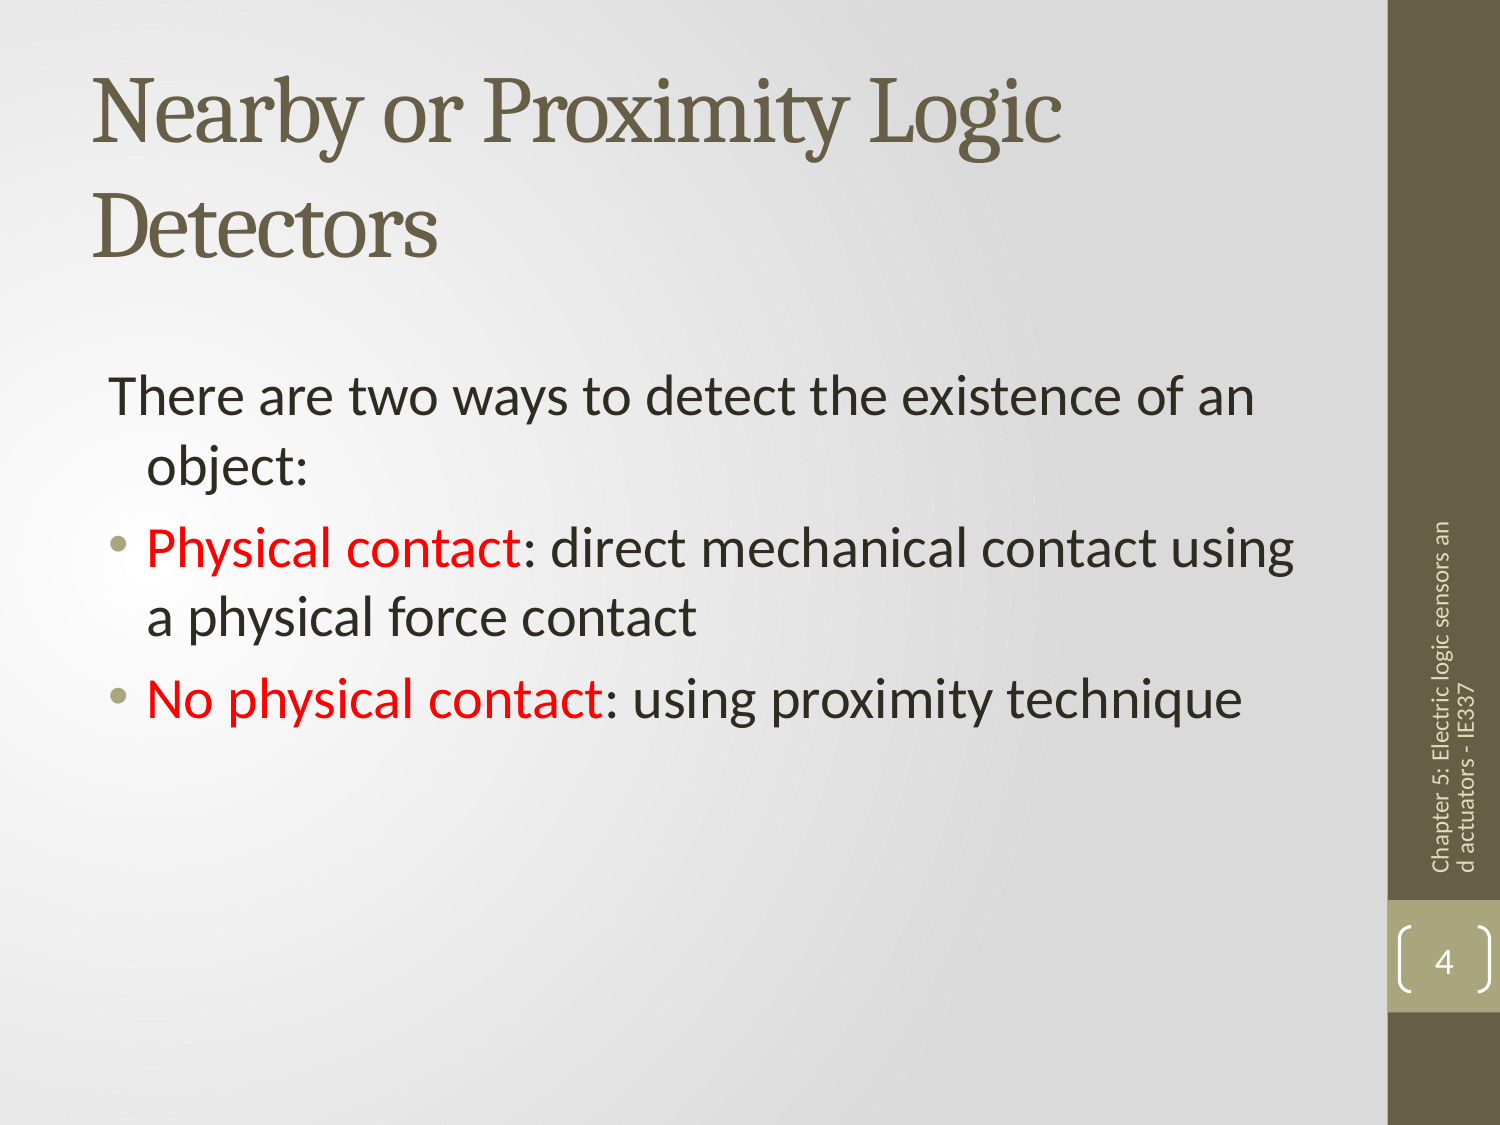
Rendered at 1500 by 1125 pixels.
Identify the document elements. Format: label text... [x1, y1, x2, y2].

slide_number 4 [1397, 925, 1492, 994]
list There are two ways to detect the existence of an object: Physical contact: direct mechanical contact using a physical force contact No physical contact: using proximity technique [75, 349, 1325, 1050]
footer Chapter 5: Electric logic sensors and actuators - IE337 [1408, 500, 1469, 889]
title Nearby or Proximity Logic Detectors [75, 45, 1325, 279]
